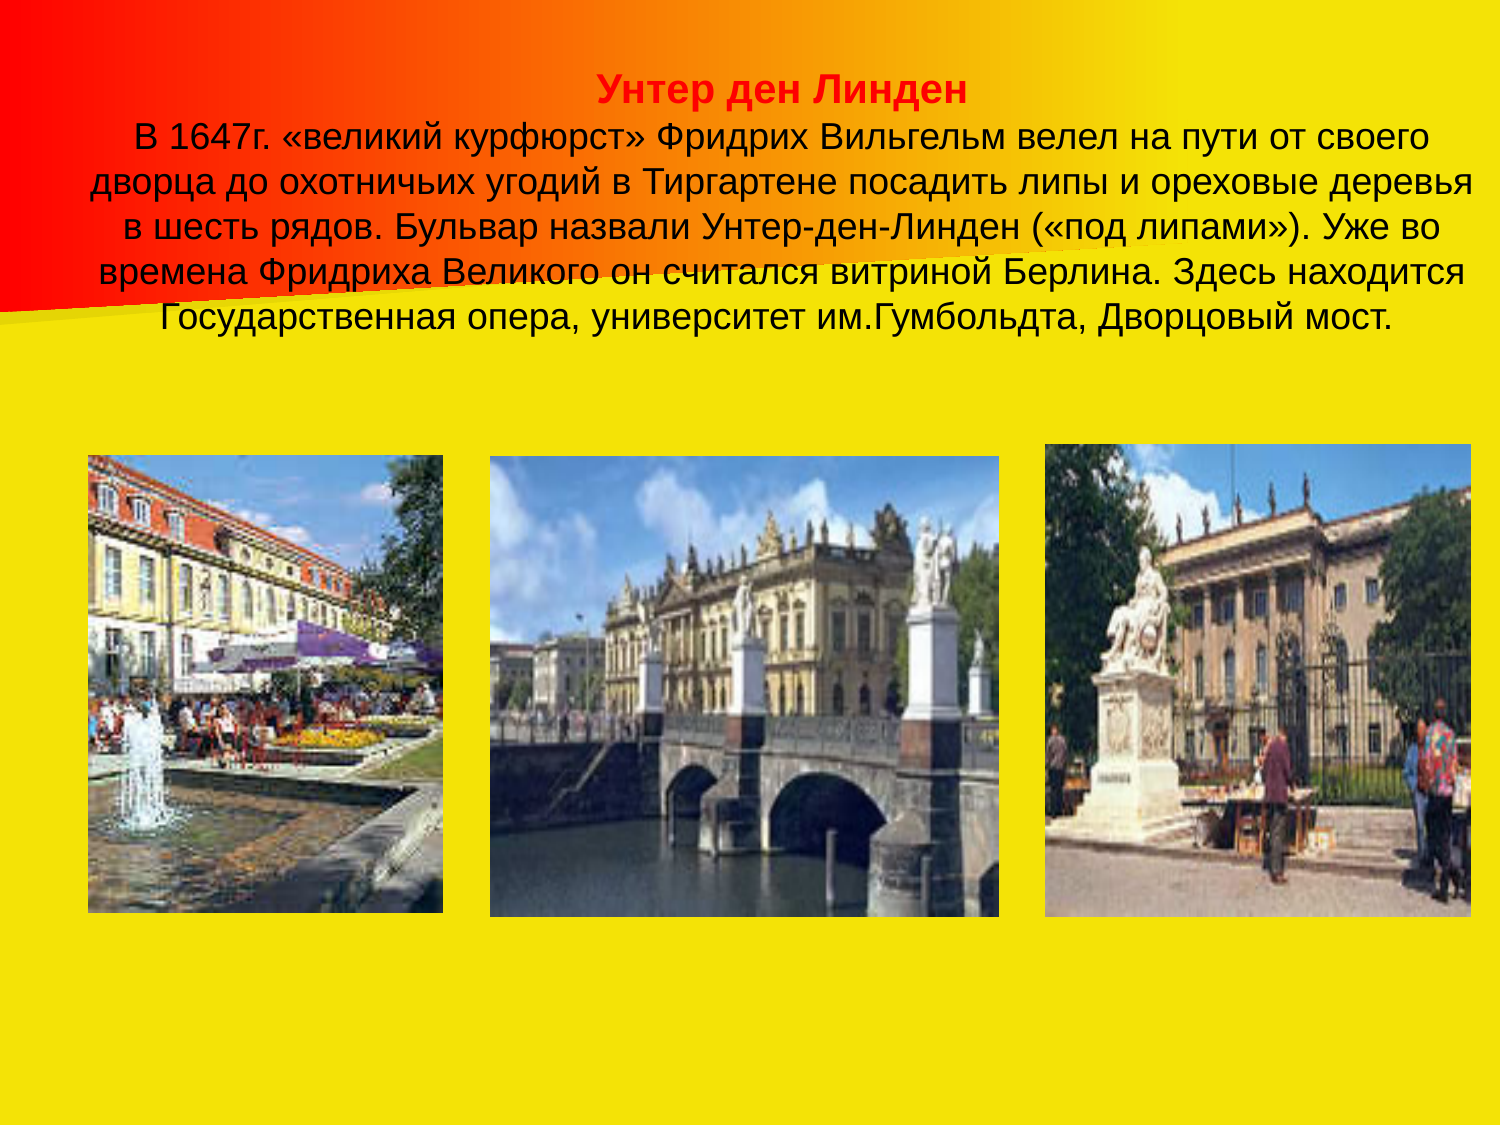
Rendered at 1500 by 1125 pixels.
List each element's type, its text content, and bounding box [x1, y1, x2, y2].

text_box Унтер ден Линден В 1647г. «великий курфюрст» Фридрих Вильгельм велел на пути от своего дворца до охотничьих угодий в Тиргартене посадить липы и ореховые деревья в шесть рядов. Бульвар назвали Унтер-ден-Линден («под липами»). Уже во времена Фридриха Великого он считался витриной Берлина. Здесь находится Государственная опера, университет им.Гумбольдта, Дворцовый мост. [64, 54, 1500, 345]
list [88, 455, 443, 913]
picture [1045, 443, 1471, 918]
picture [489, 455, 999, 918]
